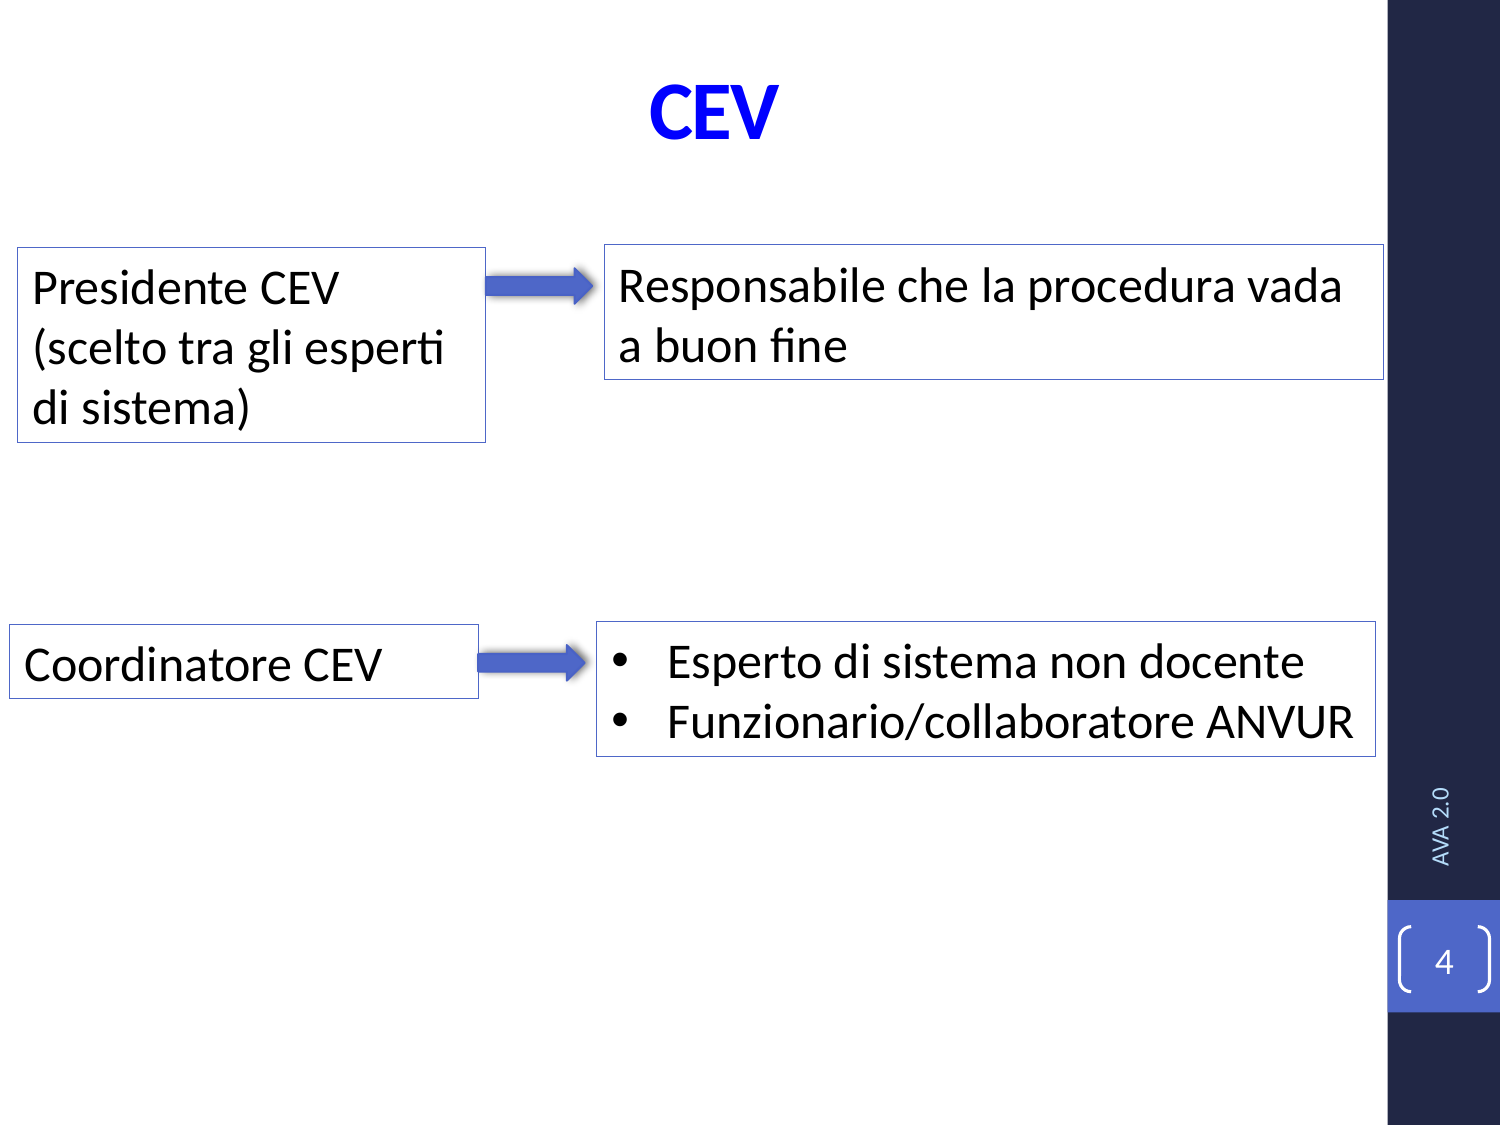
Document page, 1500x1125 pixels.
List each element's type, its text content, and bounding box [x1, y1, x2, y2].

footer AVA 2.0 [1408, 361, 1469, 882]
text_box [484, 267, 593, 305]
text_box [477, 644, 586, 682]
text_box Presidente CEV (scelto tra gli esperti di sistema) [17, 247, 486, 443]
slide_number 4 [1397, 925, 1492, 994]
text_box Responsabile che la procedura vada a buon fine [604, 244, 1384, 380]
text_box Coordinatore CEV [9, 624, 479, 699]
text_box CEV [64, 65, 1365, 148]
text_box Esperto di sistema non docente Funzionario/collaboratore ANVUR [596, 621, 1376, 757]
